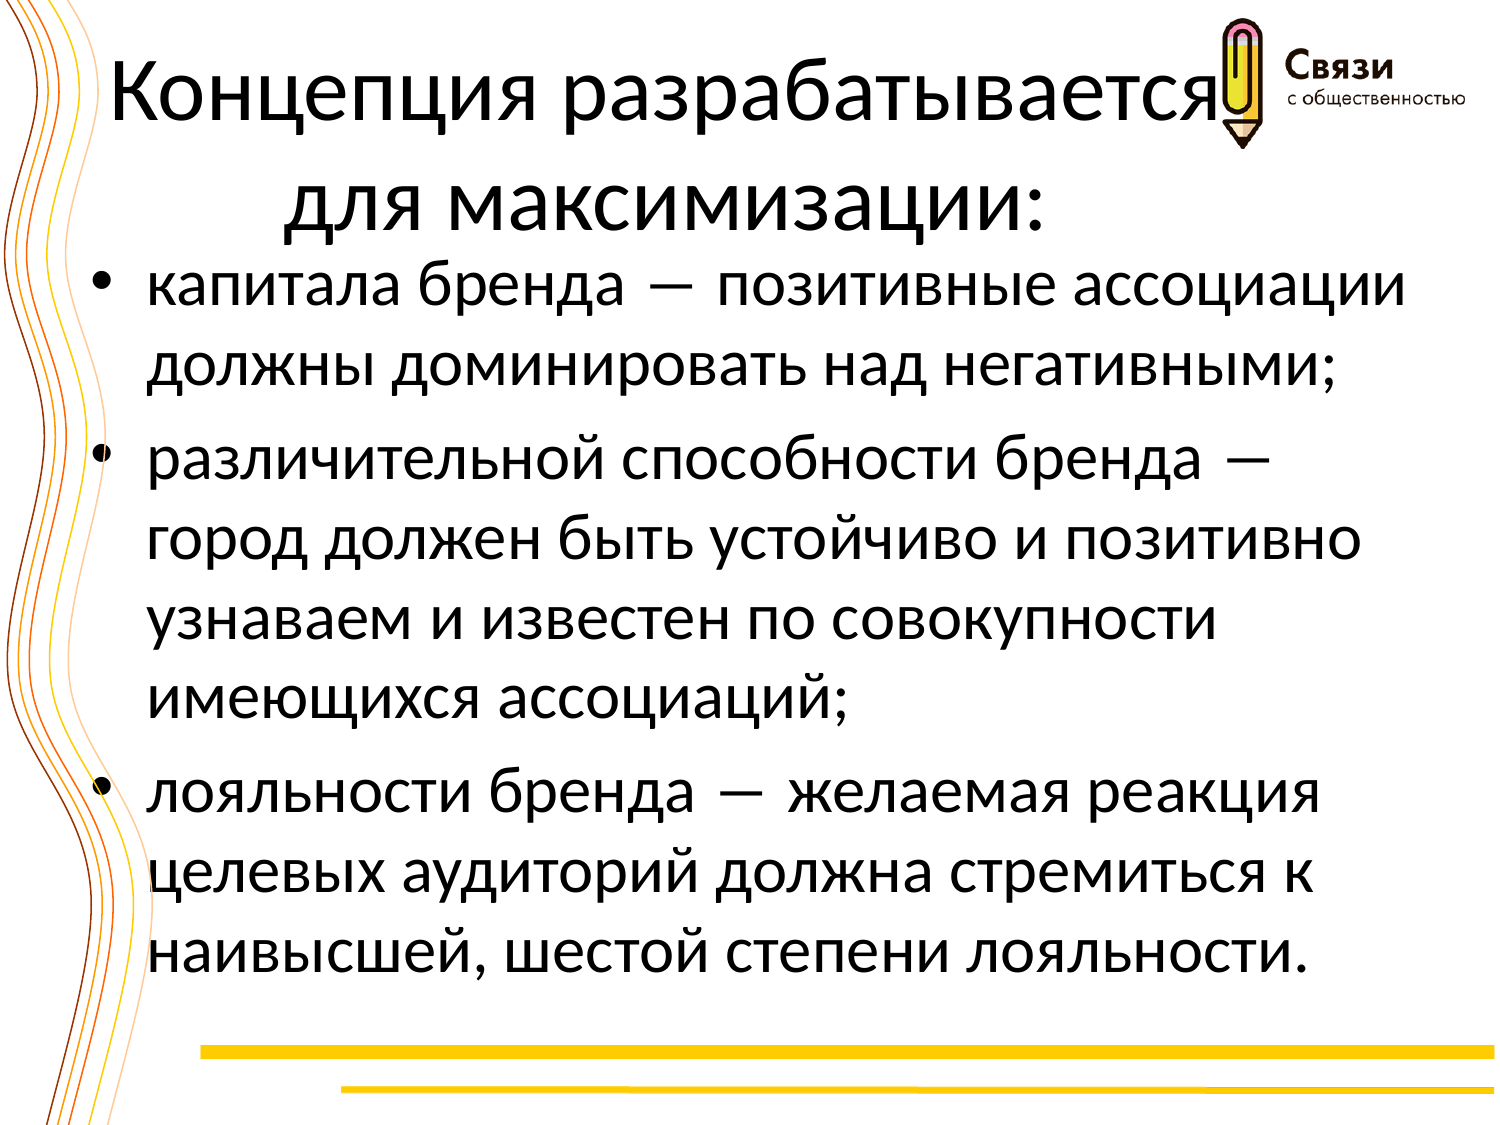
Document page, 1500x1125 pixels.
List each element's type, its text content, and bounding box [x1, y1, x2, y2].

picture [199, 1045, 1495, 1059]
title Концепция разрабатывается для максимизации: [213, 45, 1258, 231]
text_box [4, 0, 207, 1125]
picture [339, 1086, 1495, 1095]
list капитала бренда ― позитивные ассоциации должны доминировать над негативными; различительной способности бренда ― город должен быть устойчиво и позитивно узнаваем и известен по совокупности имеющихся ассоциаций; лояльности бренда ― желаемая реакция целевых аудиторий должна стремиться к наивысшей, шестой степени лояльности. [213, 231, 1472, 1005]
picture [1222, 18, 1472, 150]
